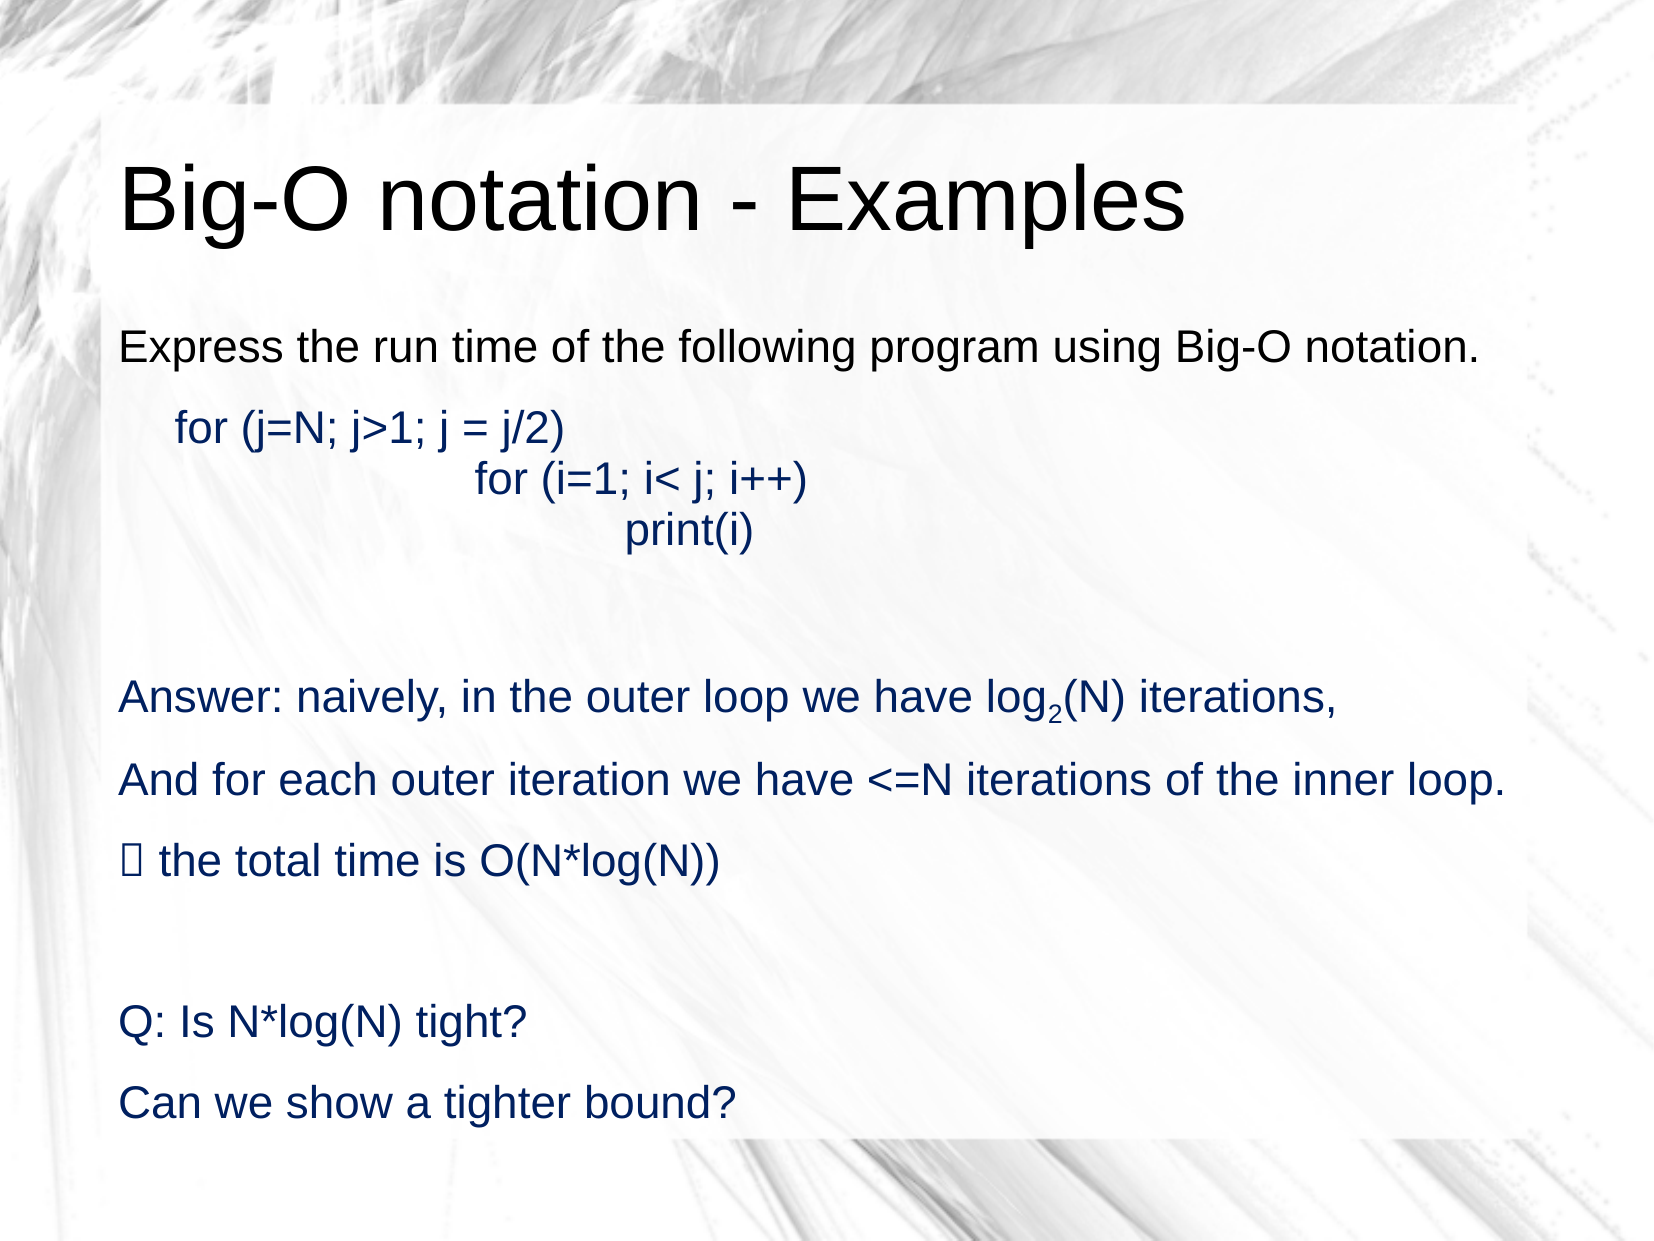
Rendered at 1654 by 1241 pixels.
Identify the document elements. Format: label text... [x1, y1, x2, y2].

title Big-O notation - Examples [118, 112, 1506, 281]
picture [0, 0, 1654, 1241]
list Express the run time of the following program using Big-O notation. for (j=N; j>1; j = j/2) for (i=1; i< j; i++) print(i) Answer: naively, in the outer loop we have log2(N) iterations, And for each outer iteration we have <=N iterations of the inner loop.  the total time is O(N*log(N)) Q: Is N*log(N) tight? Can we show a tighter bound? [118, 319, 1571, 1109]
